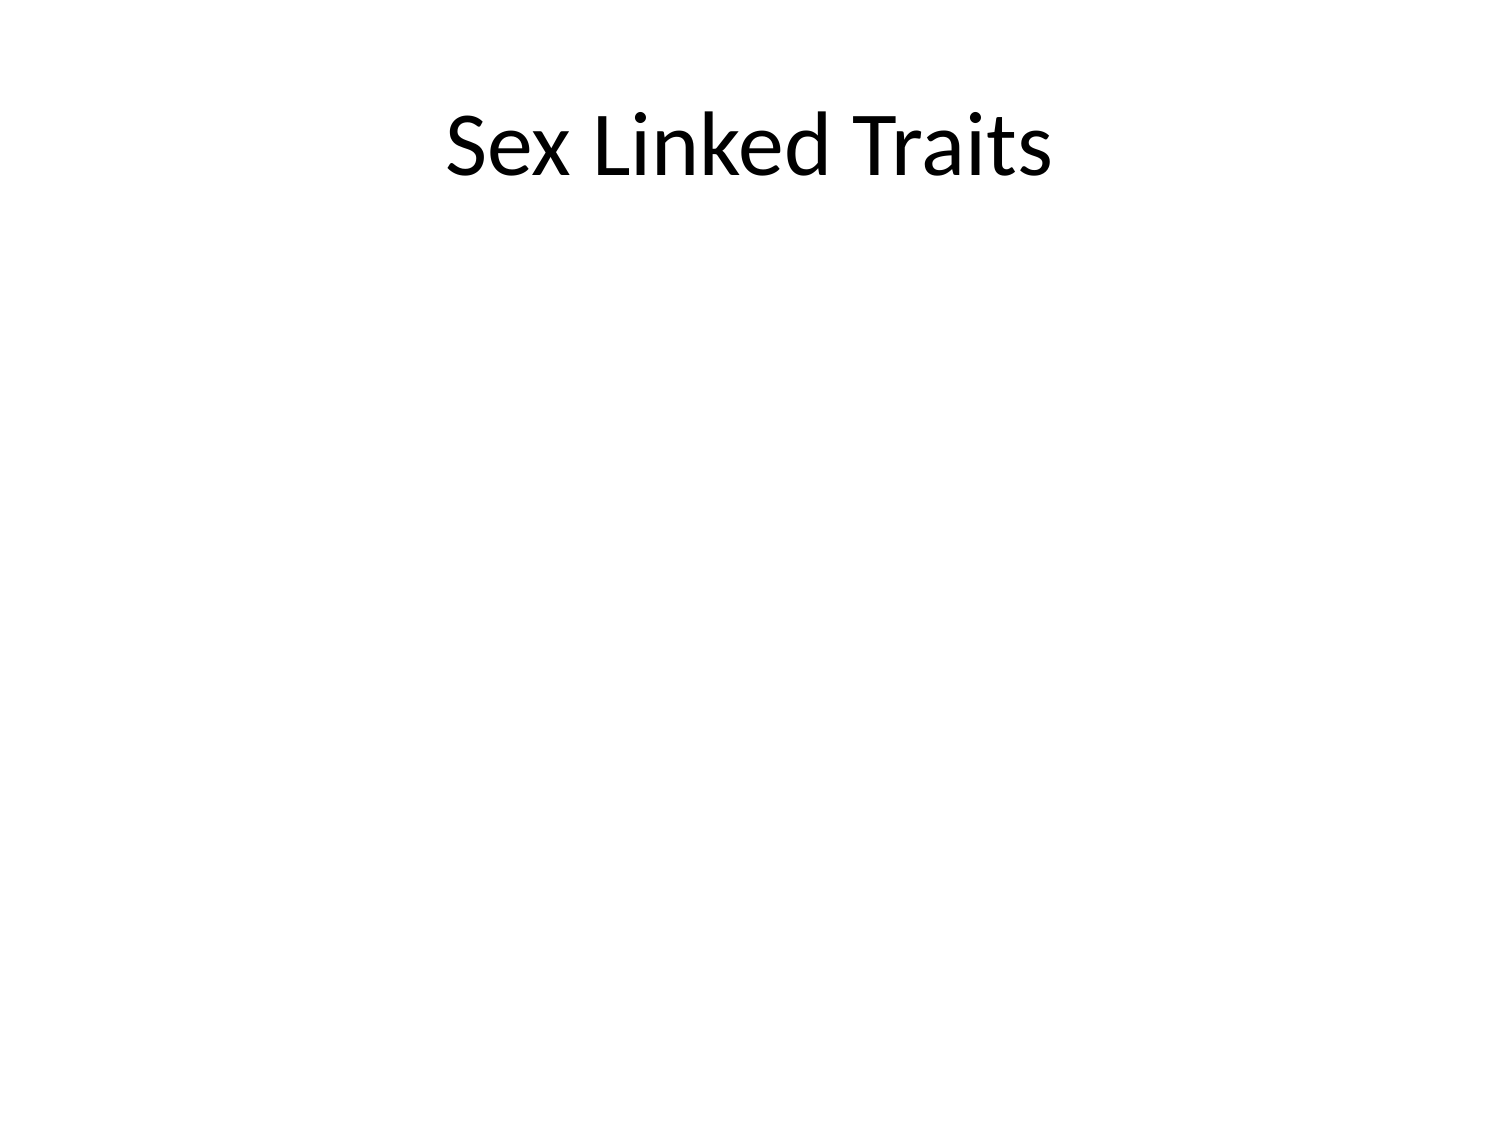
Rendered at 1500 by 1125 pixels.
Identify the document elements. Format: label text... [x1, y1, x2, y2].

title Sex Linked Traits [75, 45, 1425, 233]
